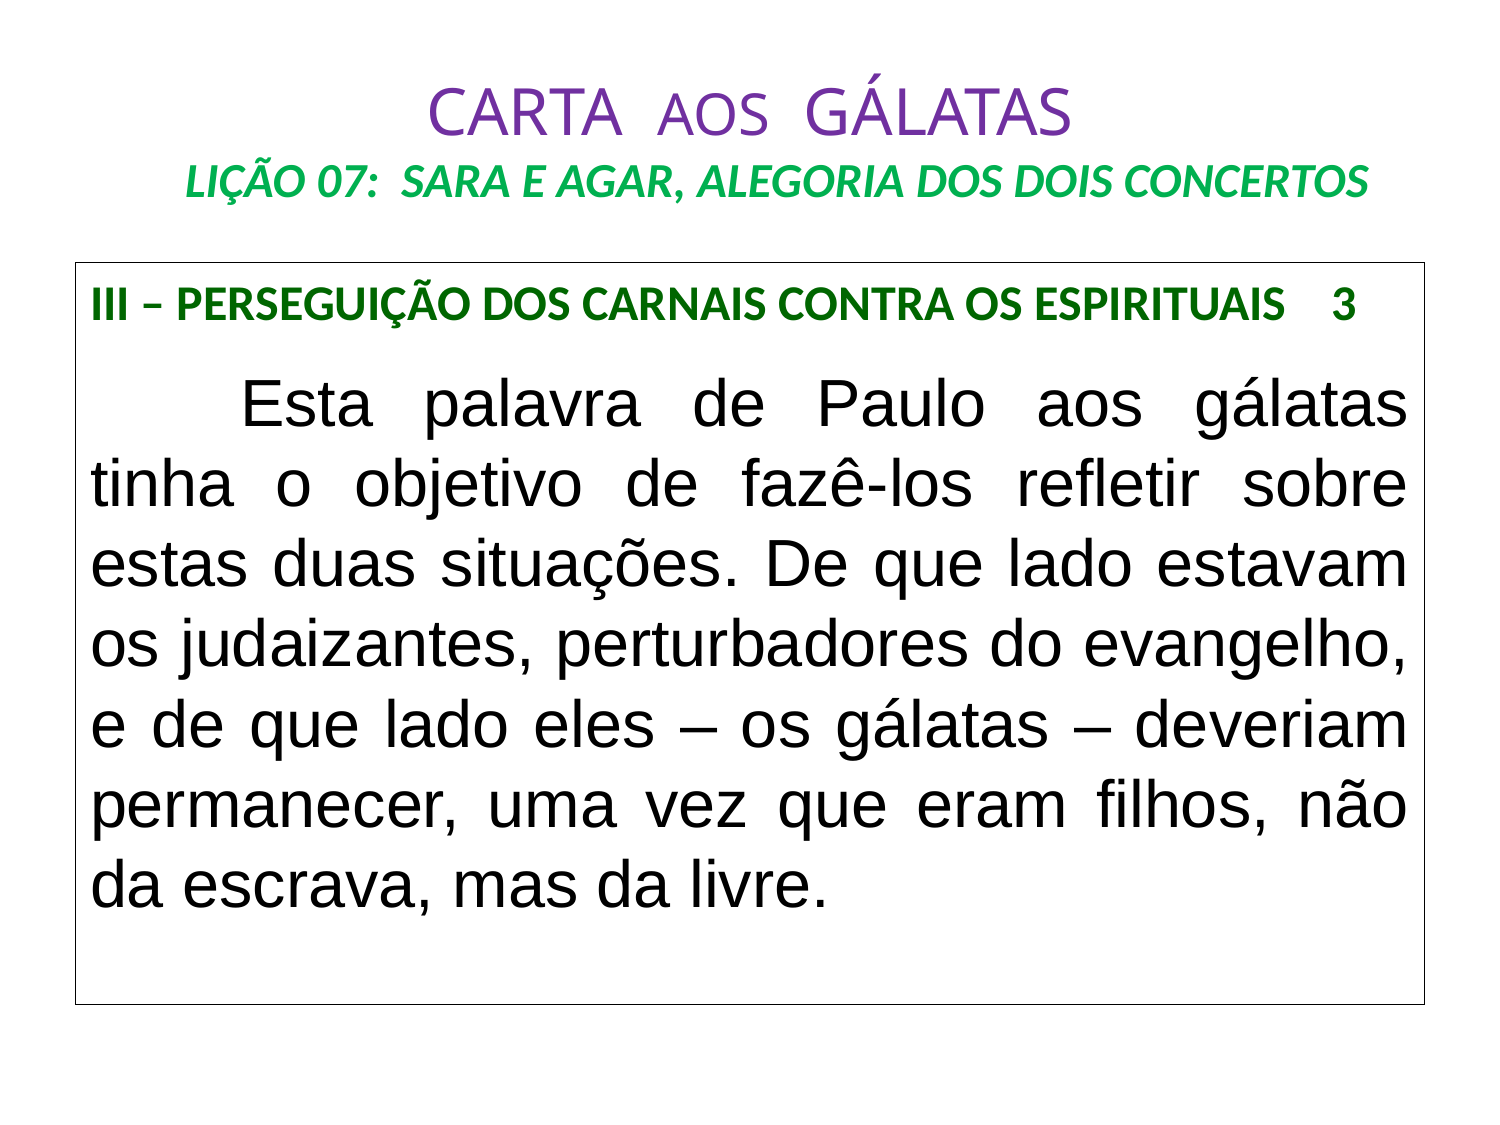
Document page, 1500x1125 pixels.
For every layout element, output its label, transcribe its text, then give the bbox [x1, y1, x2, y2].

list III – PERSEGUIÇÃO DOS CARNAIS CONTRA OS ESPIRITUAIS 3 Esta palavra de Paulo aos gálatas tinha o objetivo de fazê-los refletir sobre estas duas situações. De que lado estavam os judaizantes, perturbadores do evangelho, e de que lado eles – os gálatas – deveriam permanecer, uma vez que eram filhos, não da escrava, mas da livre. [75, 262, 1425, 1005]
title CARTA AOS GÁLATAS LIÇÃO 07: SARA E AGAR, ALEGORIA DOS DOIS CONCERTOS [75, 45, 1425, 233]
